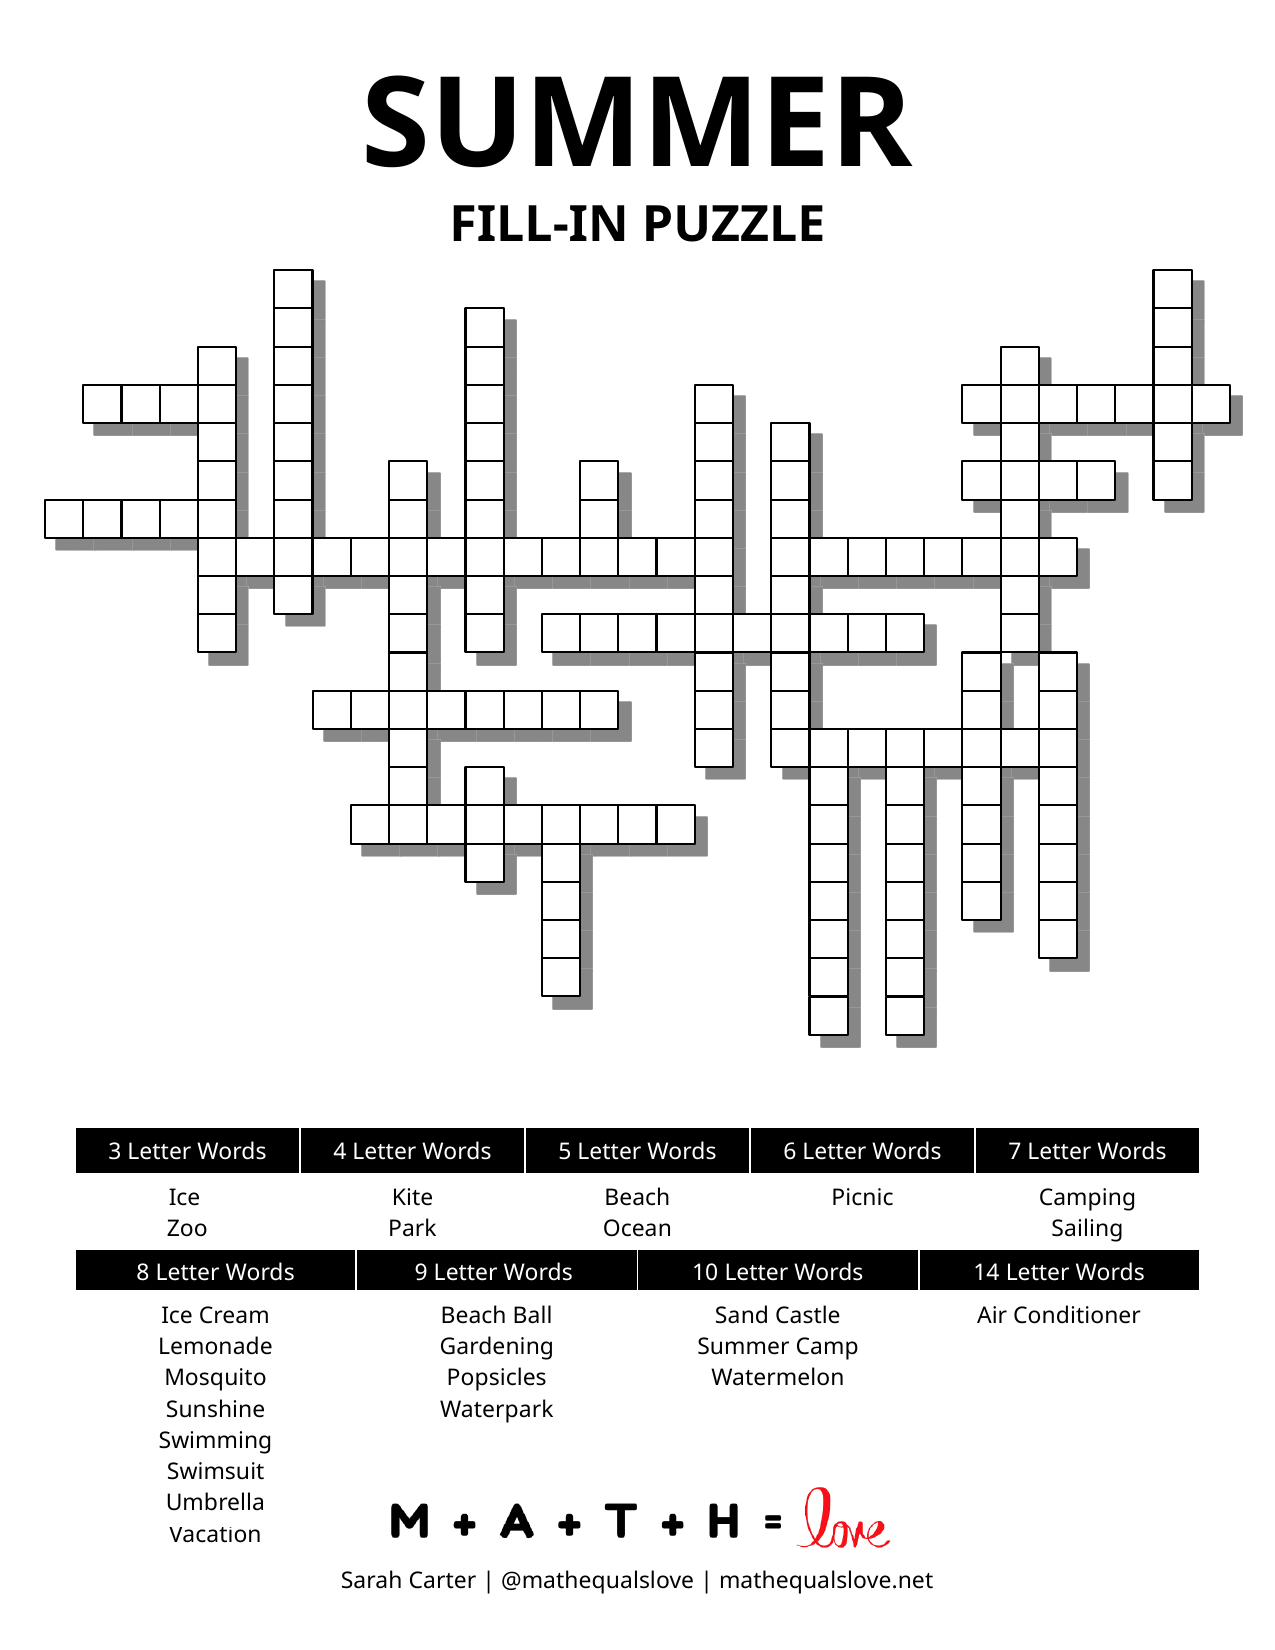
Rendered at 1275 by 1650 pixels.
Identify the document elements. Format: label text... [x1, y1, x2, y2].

table_header 6 Letter Words [751, 1128, 974, 1173]
table_header 3 Letter Words [76, 1128, 299, 1173]
table_cell Picnic [751, 1174, 974, 1248]
table_cell Beach Ball Gardening Popsicles Waterpark [357, 1292, 637, 1525]
table_cell Kite Park [301, 1174, 524, 1248]
table_header 9 Letter Words [357, 1250, 637, 1290]
table_cell Beach Ocean [526, 1174, 749, 1248]
table_cell Sand Castle Summer Camp Watermelon [638, 1292, 918, 1525]
table_cell Ice Zoo [76, 1174, 299, 1248]
table_cell Ice Cream Lemonade Mosquito Sunshine Swimming Swimsuit Umbrella Vacation [76, 1292, 355, 1525]
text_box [44, 239, 1230, 1065]
text_box SUMMER FILL-IN PUZZLE [44, 46, 1230, 239]
table_header 8 Letter Words [76, 1250, 355, 1290]
table_header 4 Letter Words [301, 1128, 524, 1173]
table_header 5 Letter Words [526, 1128, 749, 1173]
table_header 14 Letter Words [920, 1250, 1199, 1290]
text_box [44, 1109, 1230, 1553]
text_box [89, 1527, 372, 1553]
text_box [903, 1128, 1275, 1553]
table_cell Air Conditioner [920, 1292, 1199, 1525]
table_header 7 Letter Words [976, 1128, 1199, 1173]
table_cell Camping Sailing [976, 1174, 1199, 1248]
table_header 10 Letter Words [638, 1250, 918, 1290]
text_box Sarah Carter | @mathequalslove | mathequalslove.net [0, 1553, 1275, 1645]
picture [372, 1483, 903, 1554]
